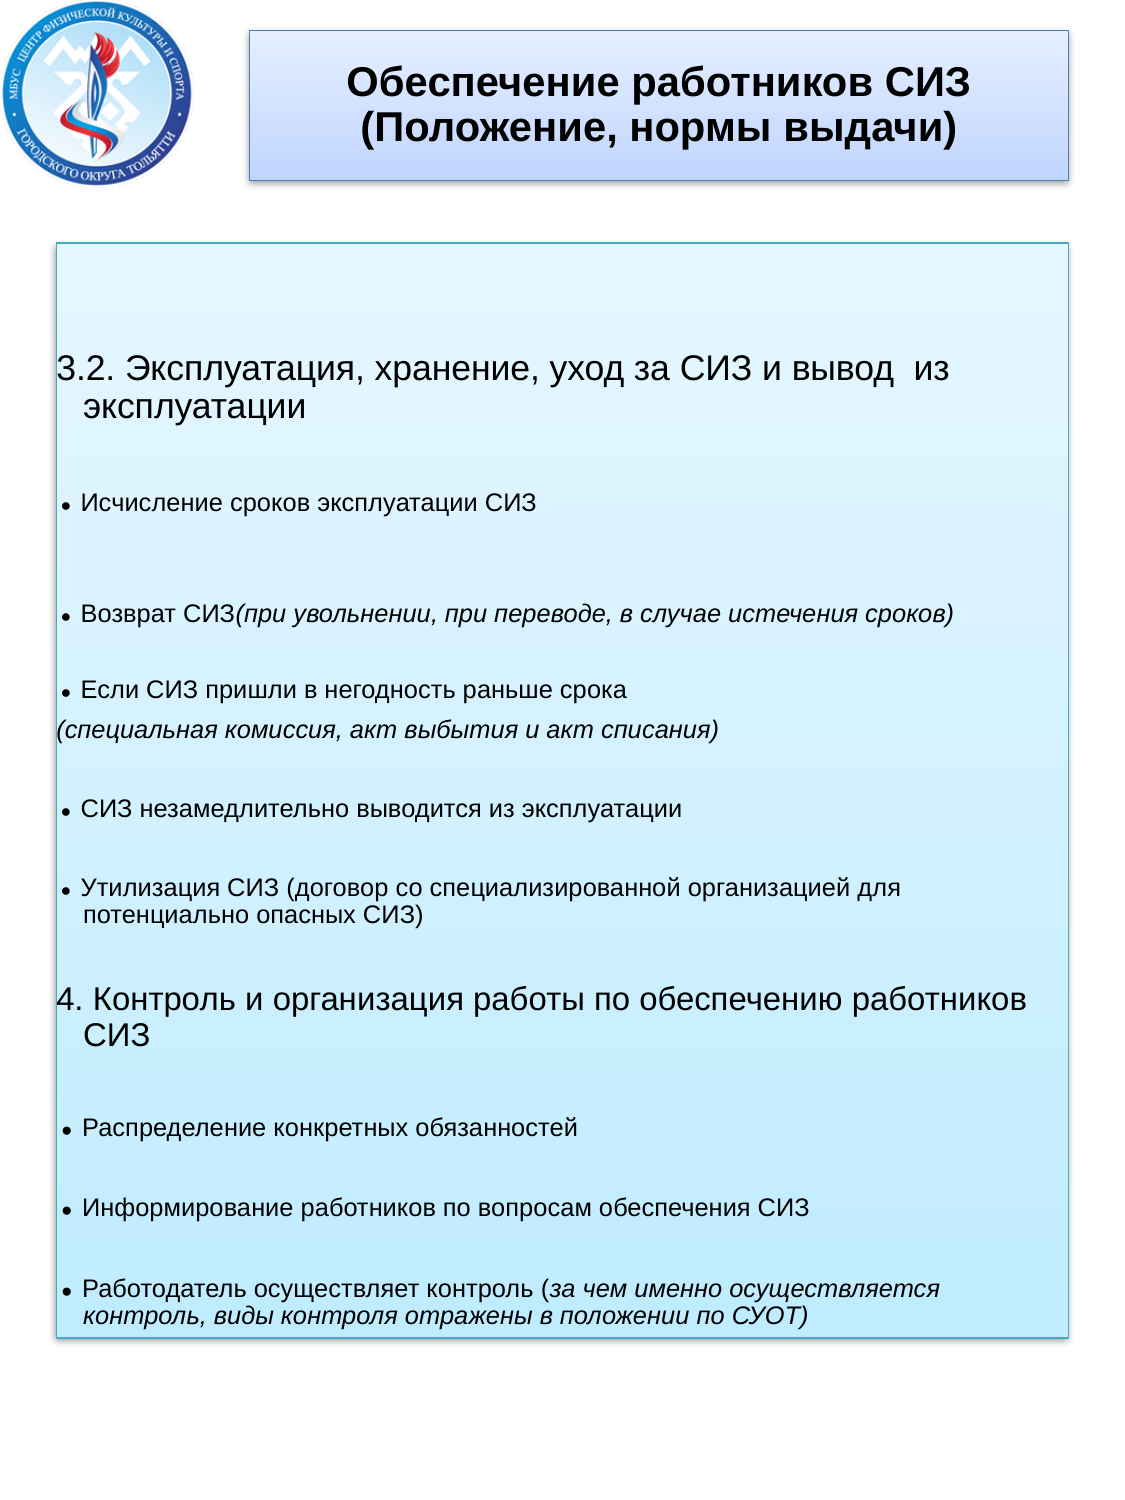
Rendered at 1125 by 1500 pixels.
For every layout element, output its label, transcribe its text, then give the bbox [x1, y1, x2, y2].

picture [0, 0, 195, 189]
subtitle 3.2. Эксплуатация, хранение, уход за СИЗ и вывод из эксплуатации ● Исчисление сроков эксплуатации СИЗ ● Возврат СИЗ(при увольнении, при переводе, в случае истечения сроков) ● Если СИЗ пришли в негодность раньше срока (специальная комиссия, акт выбытия и акт списания) ● СИЗ незамедлительно выводится из эксплуатации ● Утилизация СИЗ (договор со специализированной организацией для потенциально опасных СИЗ) 4. Контроль и организация работы по обеспечению работников СИЗ ● Распределение конкретных обязанностей ● Информирование работников по вопросам обеспечения СИЗ ● Работодатель осуществляет контроль (за чем именно осуществляется контроль, виды контроля отражены в положении по СУОТ) [56, 242, 1069, 1339]
title Обеспечение работников СИЗ (Положение, нормы выдачи) [249, 30, 1069, 181]
